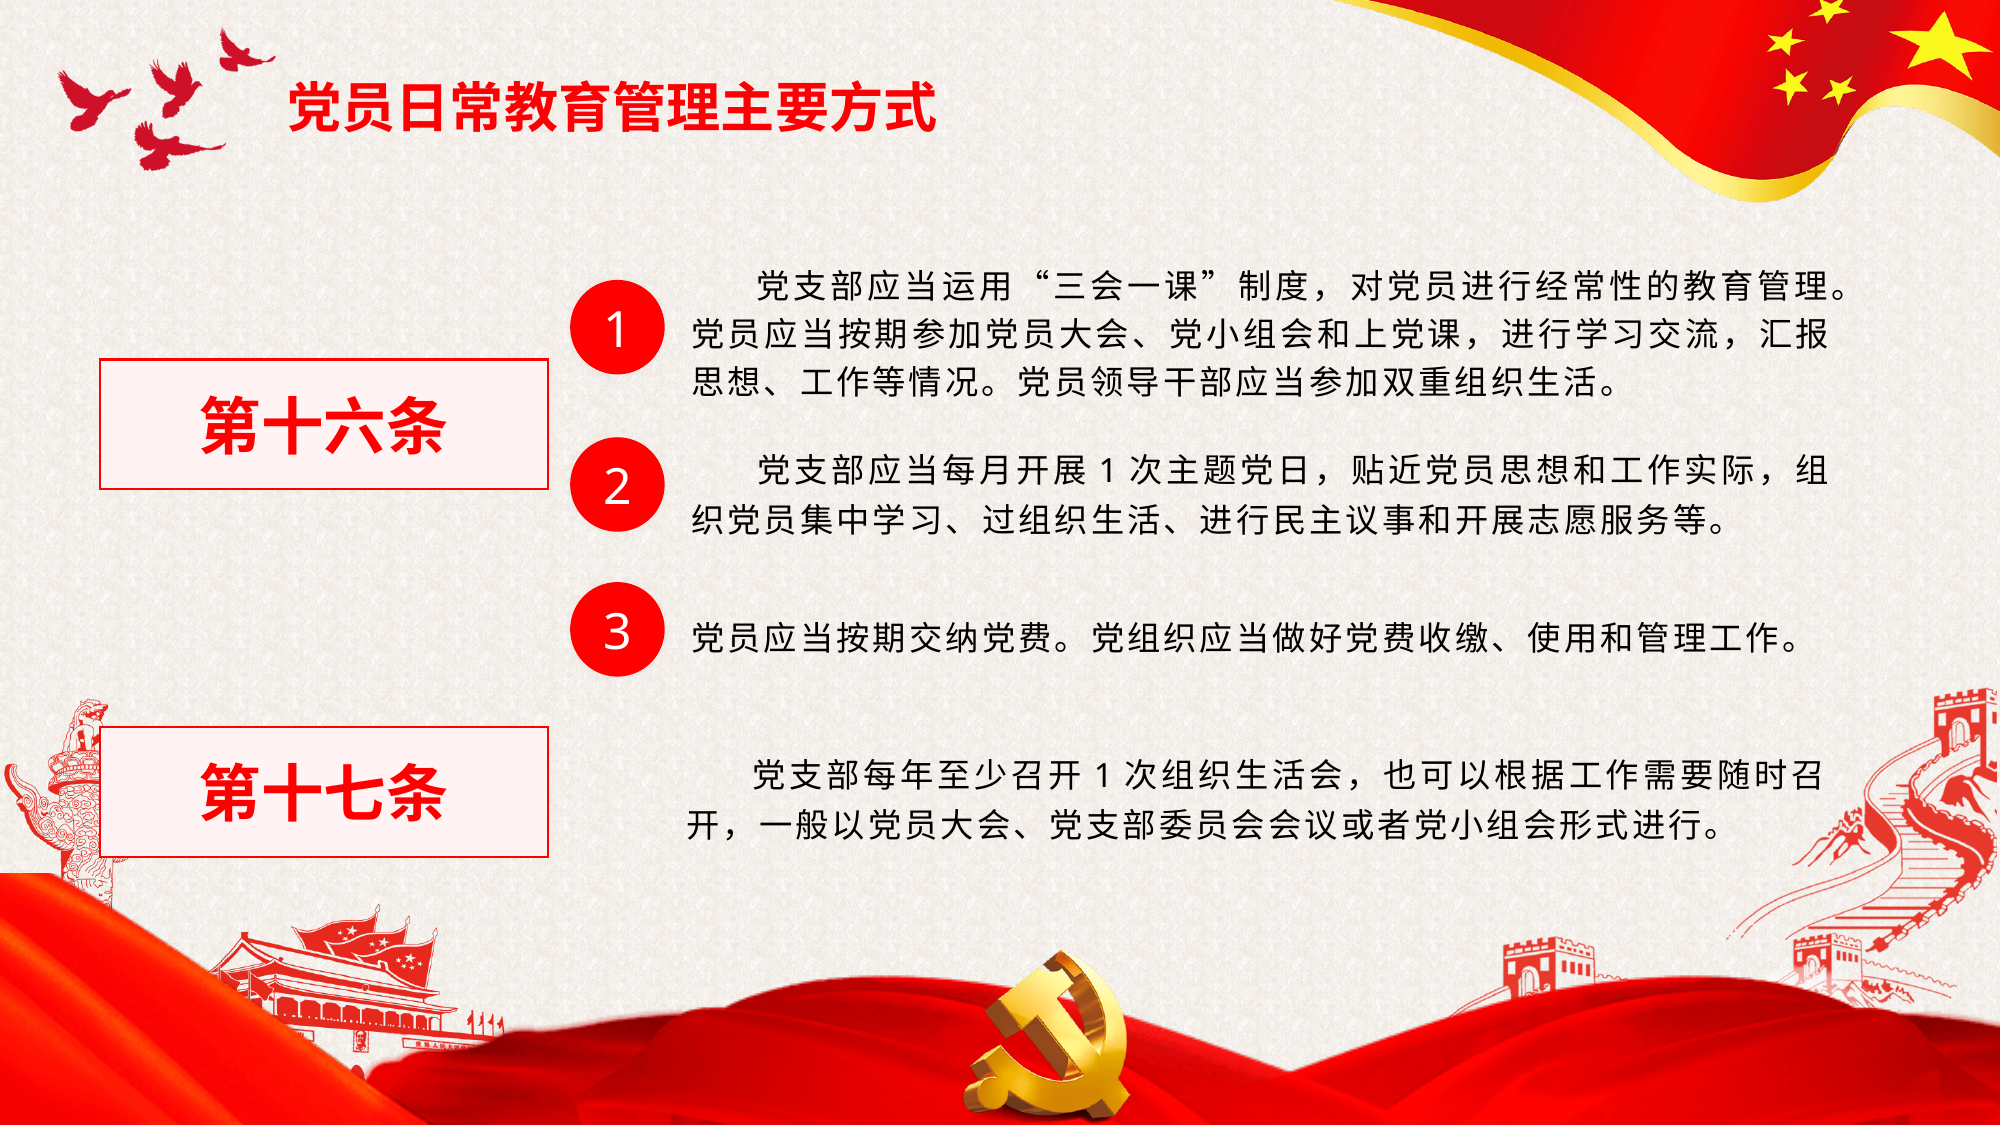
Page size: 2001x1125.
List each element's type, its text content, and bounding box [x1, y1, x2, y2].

text_box 2 [569, 436, 666, 533]
picture [0, 0, 2000, 1125]
text_box 党支部应当每月开展1次主题党日，贴近党员思想和工作实际，组织党员集中学习、过组织生活、进行民主议事和开展志愿服务等。 [673, 430, 1850, 561]
text_box 党员应当按期交纳党费。党组织应当做好党费收缴、使用和管理工作。 [673, 608, 1850, 703]
text_box 第十七条 [99, 726, 549, 858]
text_box 3 [569, 581, 666, 678]
text_box 1 [569, 278, 666, 376]
text_box 党支部每年至少召开1次组织生活会，也可以根据工作需要随时召开，一般以党员大会、党支部委员会会议或者党小组会形式进行。 [669, 735, 1845, 866]
text_box 党员日常教育管理主要方式 [266, 63, 975, 149]
text_box 党支部应当运用“三会一课”制度，对党员进行经常性的教育管理。党员应当按期参加党员大会、党小组会和上党课，进行学习交流，汇报思想、工作等情况。党员领导干部应当参加双重组织生活。 [673, 248, 1850, 398]
text_box 第十六条 [99, 358, 549, 490]
